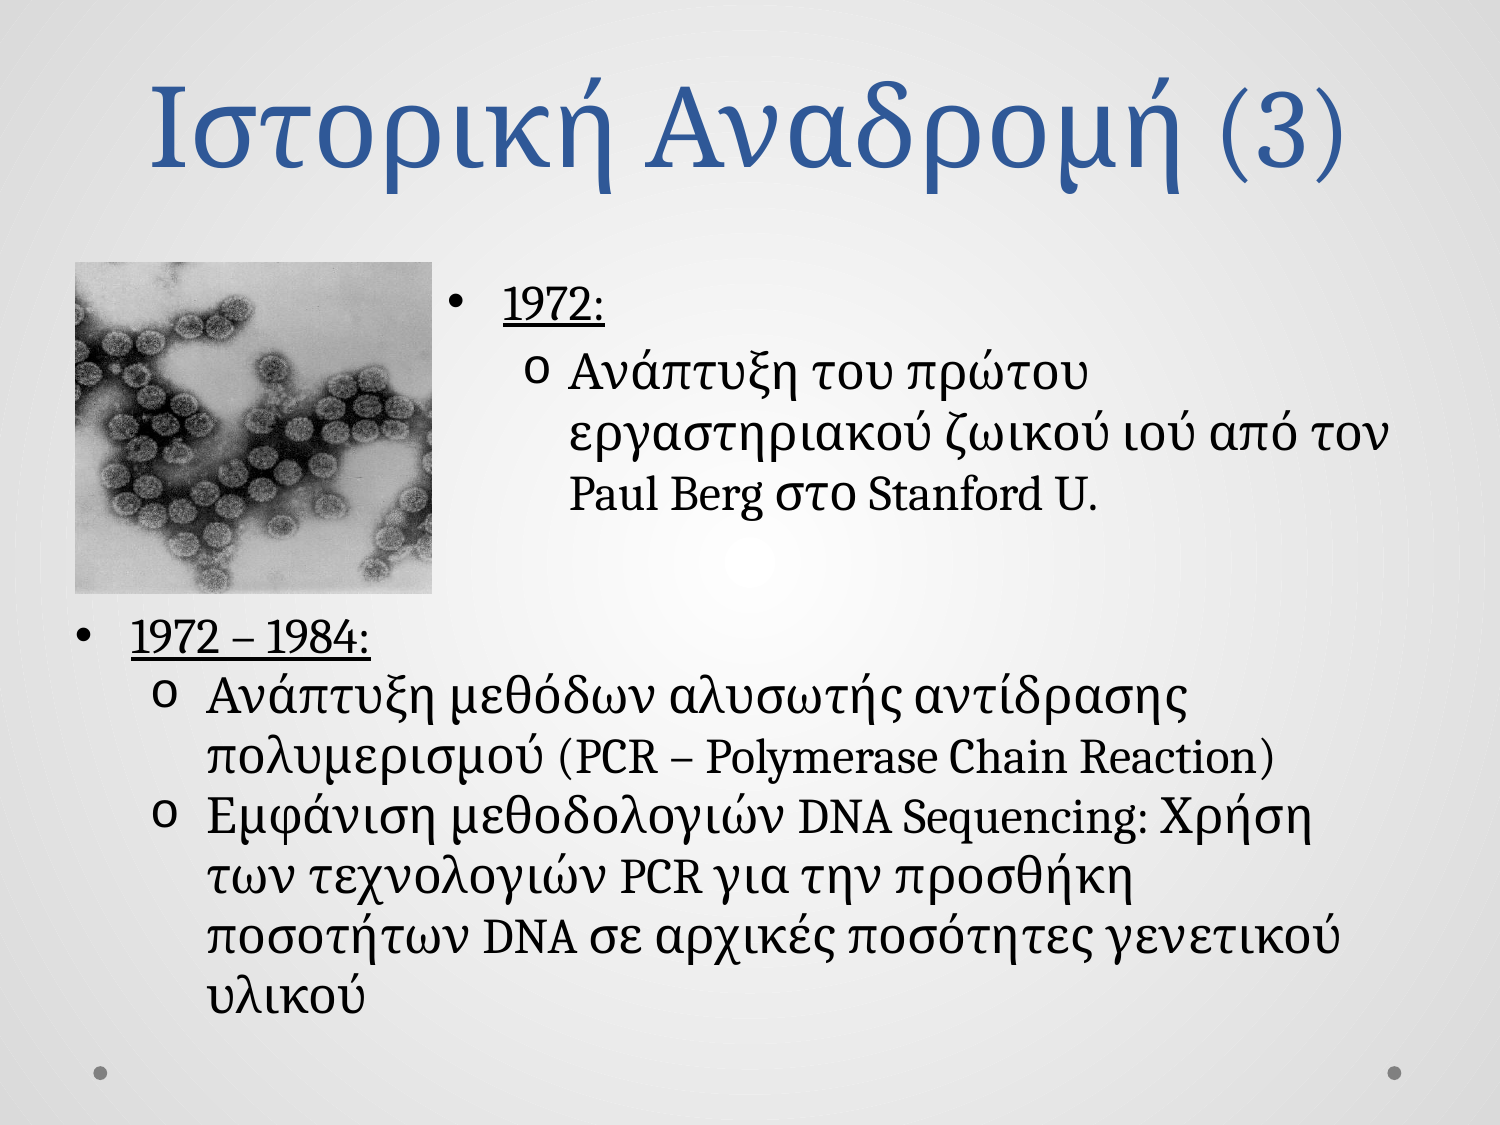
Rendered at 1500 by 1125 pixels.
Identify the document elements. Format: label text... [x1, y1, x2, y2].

title Ιστορική Αναδρομή (3) [75, 0, 1425, 198]
text_box 1972 – 1984: Ανάπτυξη μεθόδων αλυσωτής αντίδρασης πολυμερισμού (PCR – Polymerase Chain Reaction) Εμφάνιση μεθοδολογιών DNA Sequencing: Χρήση των τεχνολογιών PCR για την προσθήκη ποσοτήτων DNA σε αρχικές ποσότητες γενετικού υλικού [59, 596, 1425, 1032]
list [74, 262, 433, 594]
list 1972: Ανάπτυξη του πρώτου εργαστηριακού ζωικού ιού από τον Paul Berg στο Stanford U. [434, 262, 1425, 549]
